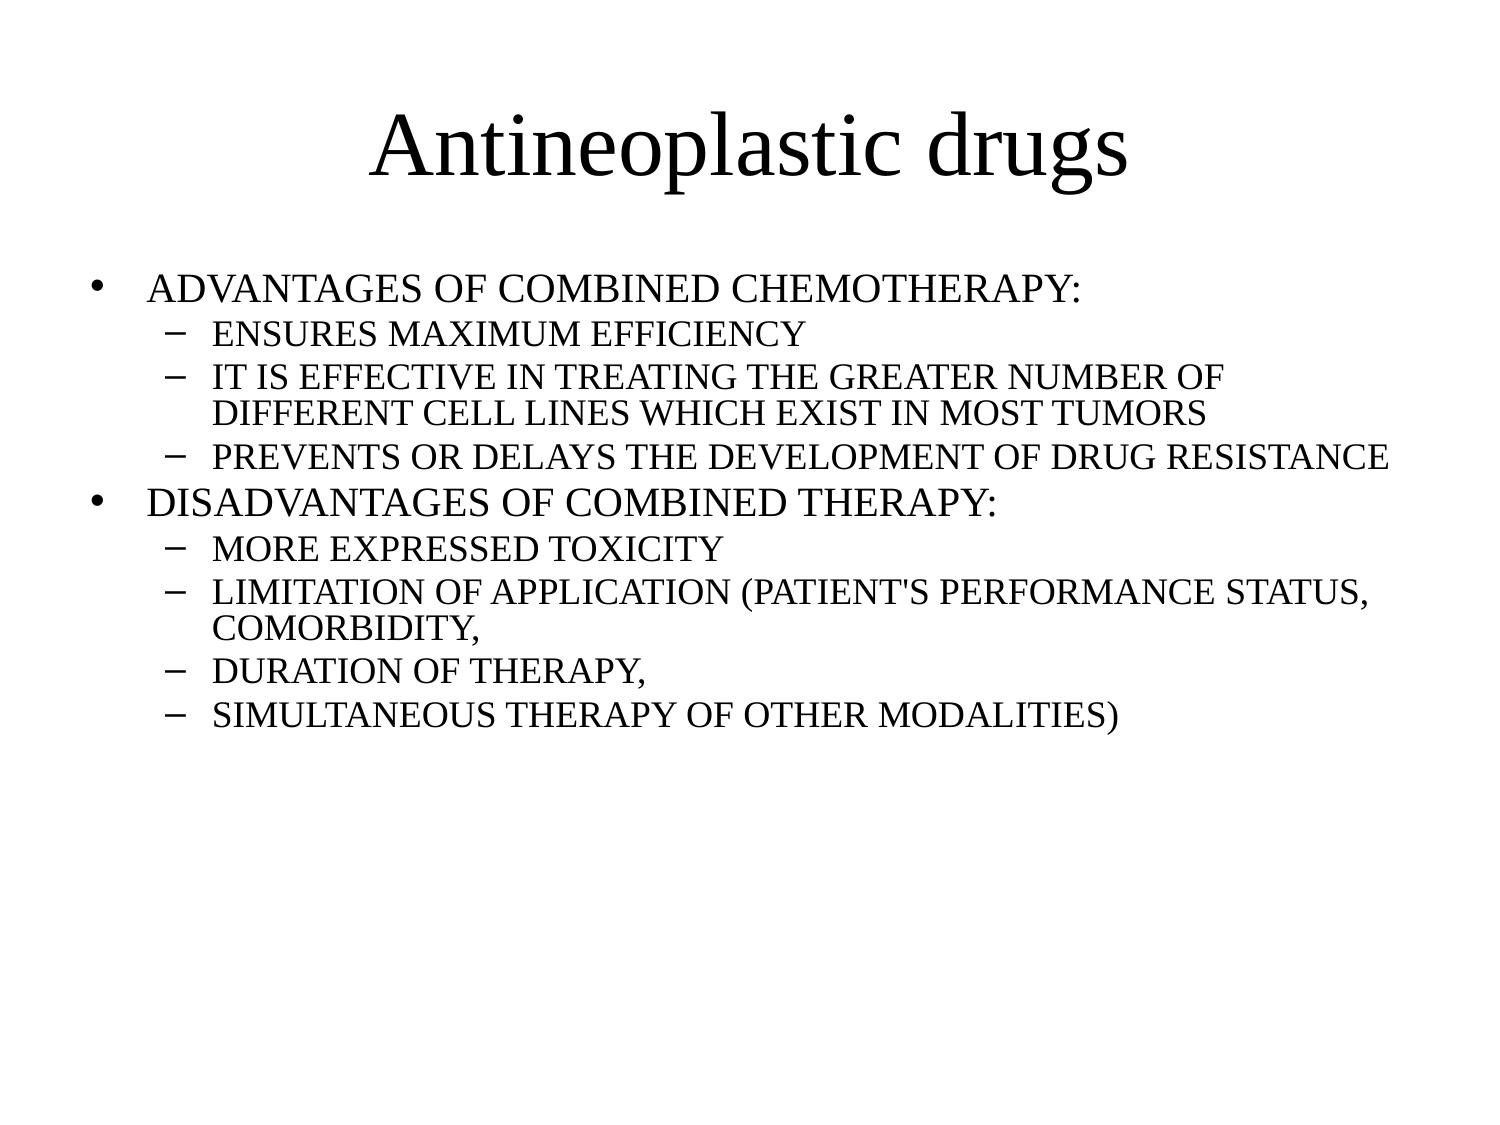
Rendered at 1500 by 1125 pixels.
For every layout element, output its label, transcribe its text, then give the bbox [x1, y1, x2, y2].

title Antineoplastic drugs [75, 45, 1425, 233]
list ADVANTAGES OF COMBINED CHEMOTHERAPY: ENSURES MAXIMUM EFFICIENCY IT IS EFFECTIVE IN TREATING THE GREATER NUMBER OF DIFFERENT CELL LINES WHICH EXIST IN MOST TUMORS PREVENTS OR DELAYS THE DEVELOPMENT OF DRUG RESISTANCE DISADVANTAGES OF COMBINED THERAPY: MORE EXPRESSED TOXICITY LIMITATION OF APPLICATION (PATIENT'S PERFORMANCE STATUS, COMORBIDITY, DURATION OF THERAPY, SIMULTANEOUS THERAPY OF OTHER MODALITIES) [75, 262, 1425, 1005]
